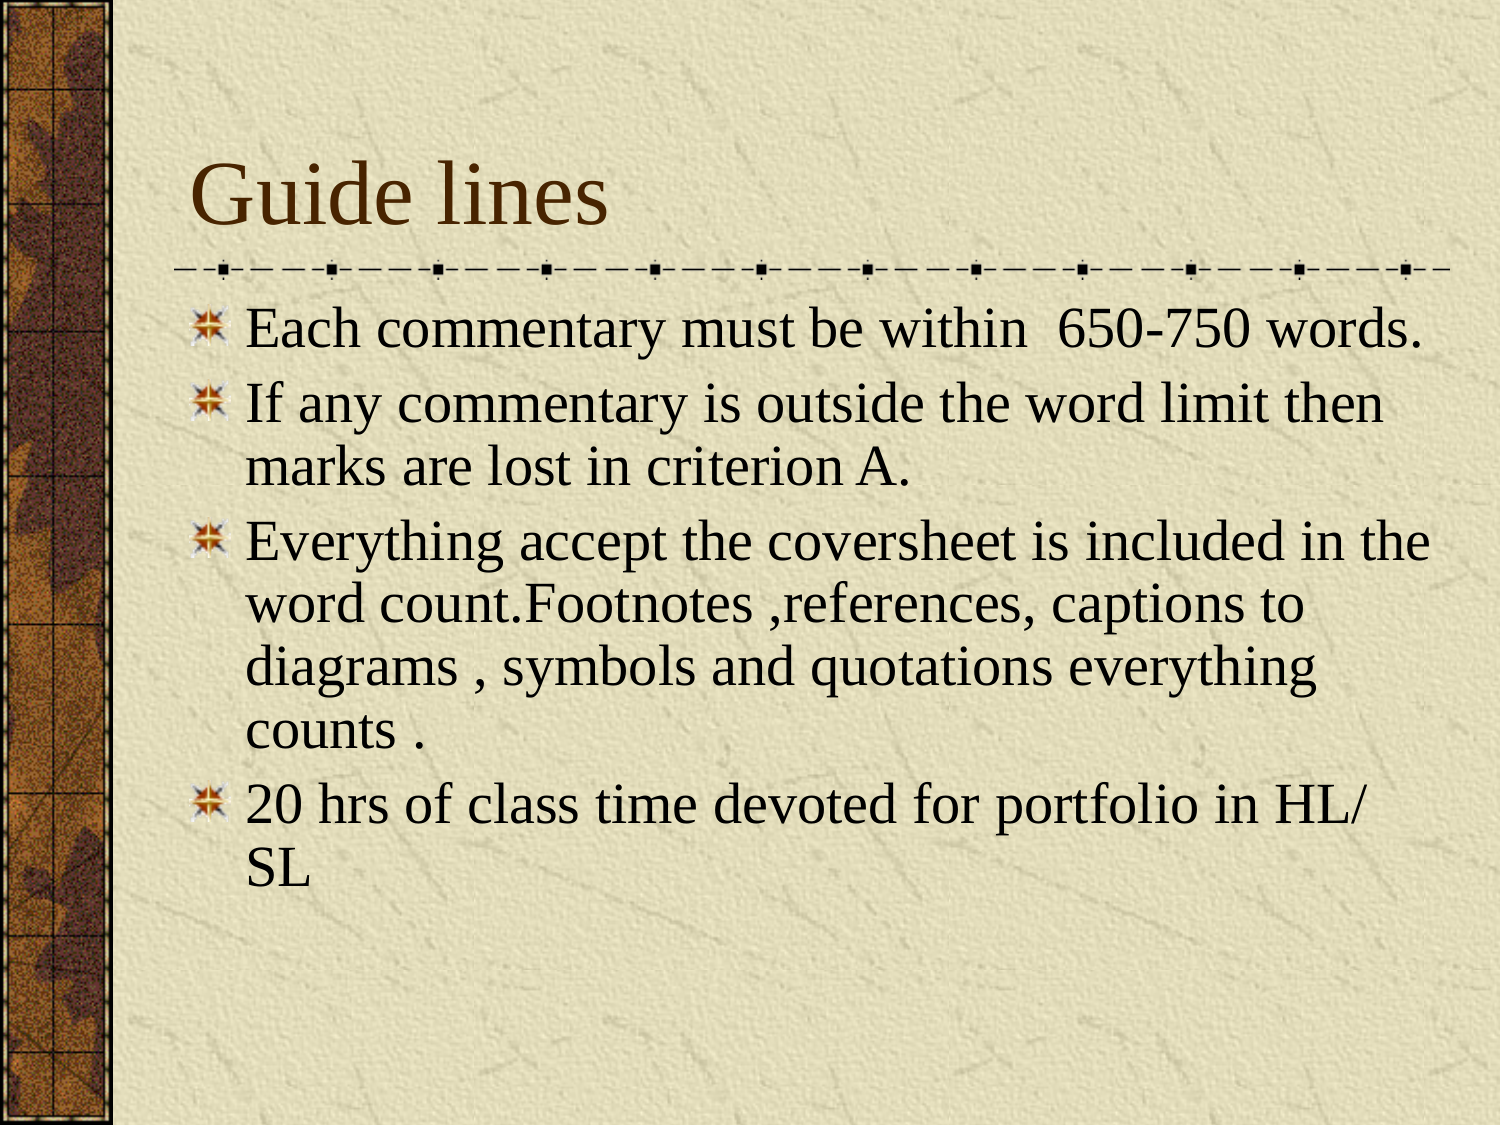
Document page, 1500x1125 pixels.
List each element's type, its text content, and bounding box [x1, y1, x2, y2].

title Guide lines [174, 62, 1451, 251]
picture [0, 0, 1500, 1125]
list Each commentary must be within 650-750 words. If any commentary is outside the word limit then marks are lost in criterion A. Everything accept the coversheet is included in the word count.Footnotes ,references, captions to diagrams , symbols and quotations everything counts . 20 hrs of class time devoted for portfolio in HL/ SL [173, 289, 1449, 965]
